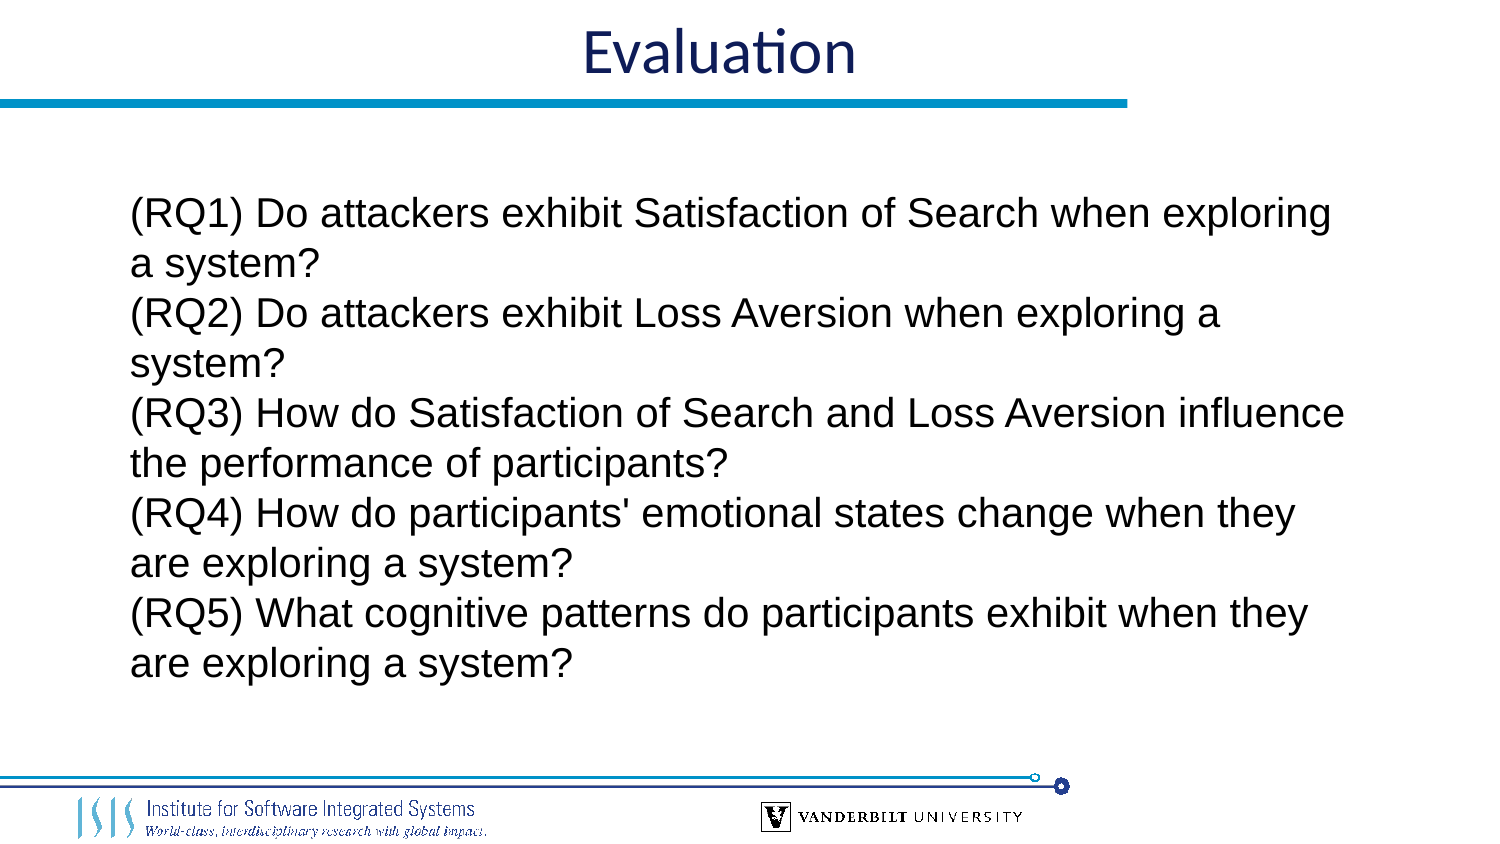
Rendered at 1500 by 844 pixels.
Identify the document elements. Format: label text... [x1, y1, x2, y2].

text_box (RQ1) Do attackers exhibit Satisfaction of Search when exploring a system? (RQ2) Do attackers exhibit Loss Aversion when exploring a system? (RQ3) How do Satisfaction of Search and Loss Aversion influence the performance of participants? (RQ4) How do participants' emotional states change when they are exploring a system? (RQ5) What cognitive patterns do participants exhibit when they are exploring a system? [115, 170, 1362, 701]
picture [0, 109, 1128, 839]
title Evaluation [45, 0, 1396, 95]
